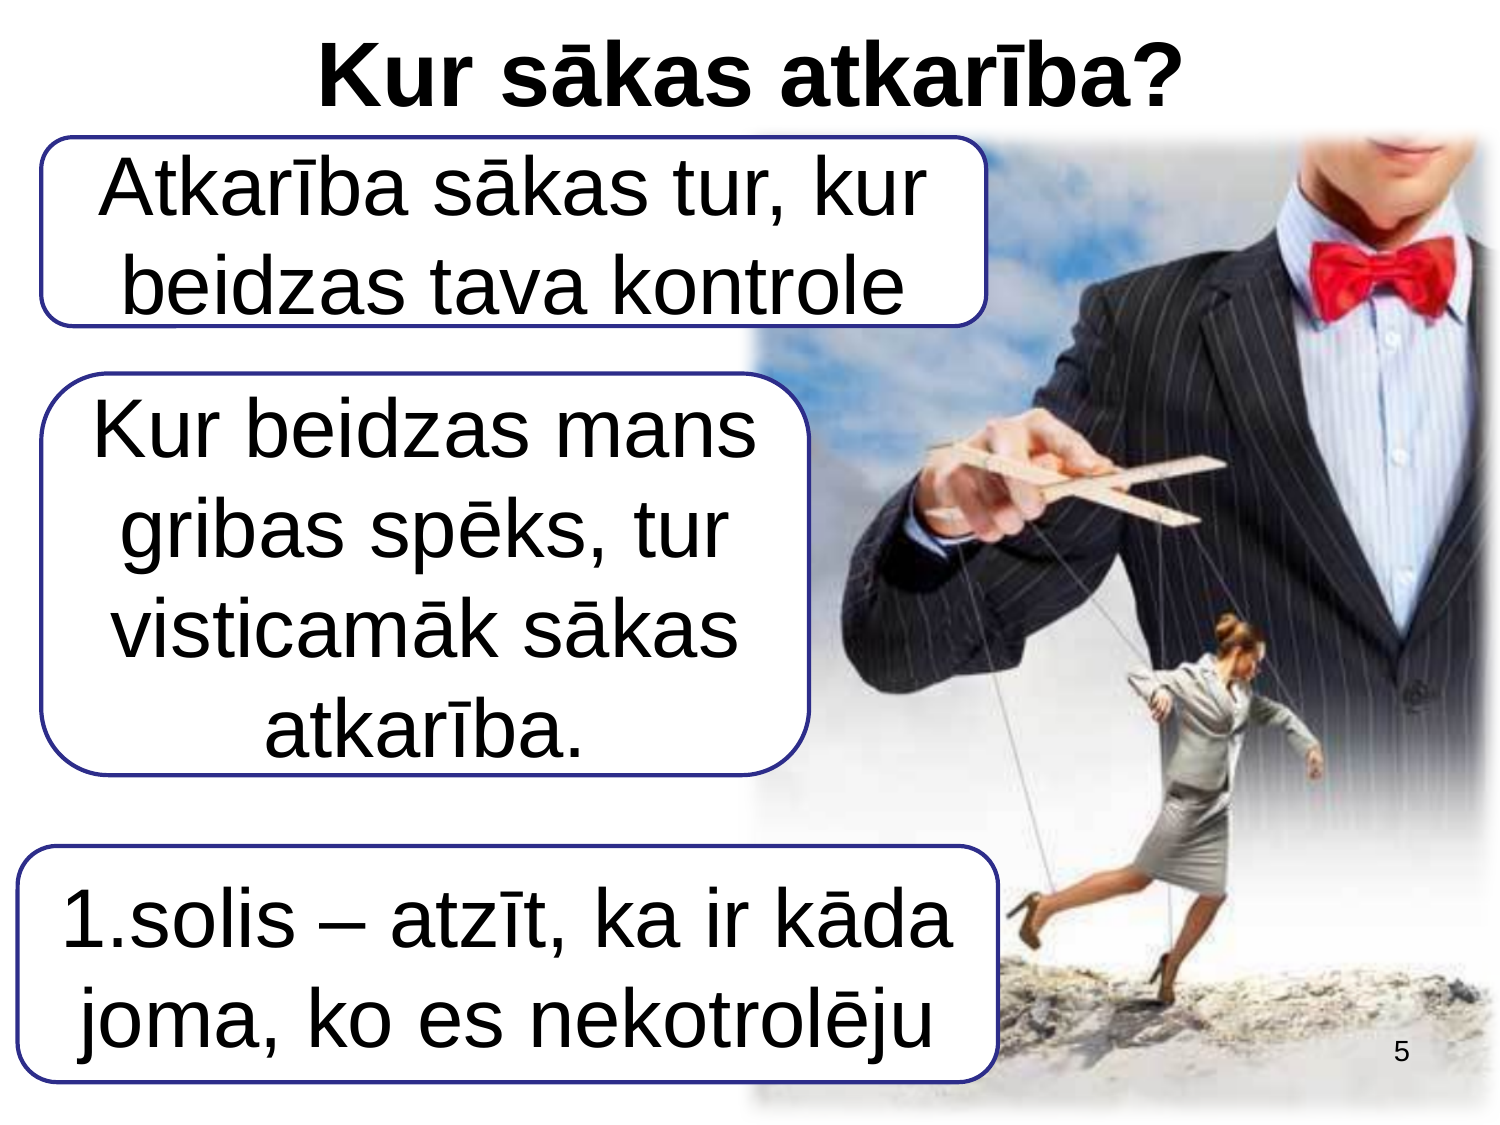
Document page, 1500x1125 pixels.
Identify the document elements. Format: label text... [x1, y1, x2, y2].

picture [737, 125, 1500, 1125]
text_box 1.solis – atzīt, ka ir kāda joma, ko es nekotrolēju [15, 843, 732, 1085]
text_box Atkarība sākas tur, kur beidzas tava kontrole [39, 135, 732, 329]
text_box Kur beidzas mans gribas spēks, tur visticamāk sākas atkarība. [39, 371, 732, 778]
title Kur sākas atkarība? [76, 0, 1428, 135]
